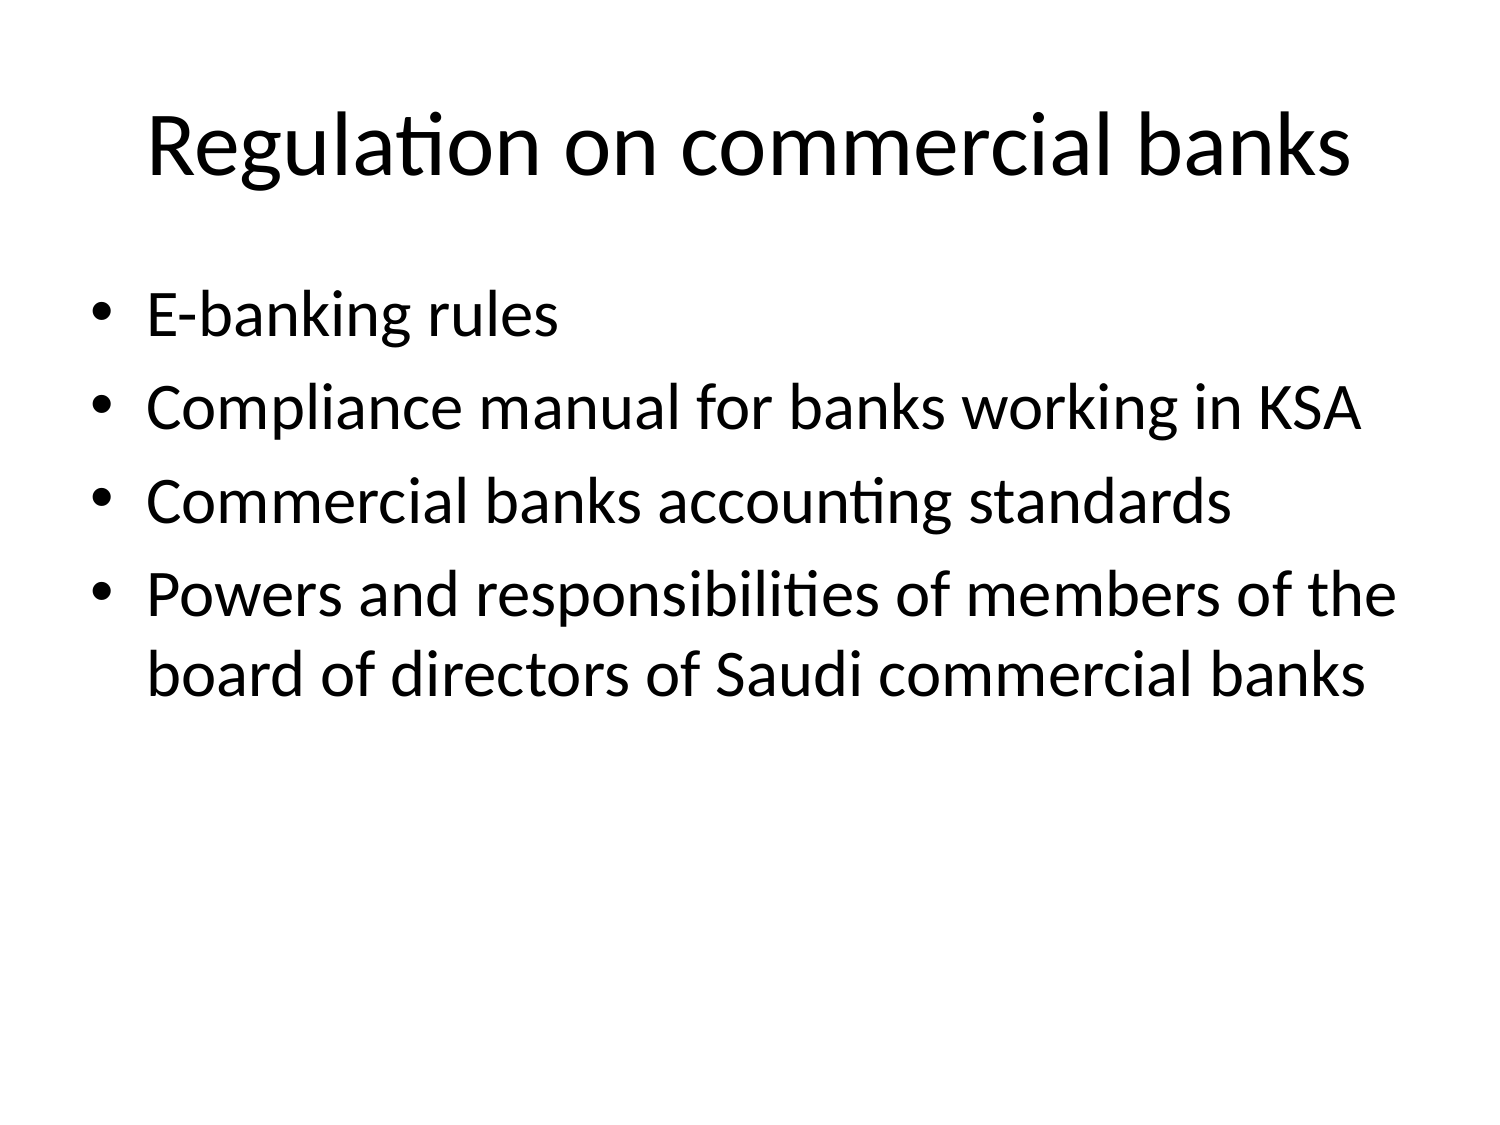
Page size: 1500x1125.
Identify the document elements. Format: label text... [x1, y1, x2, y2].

title Regulation on commercial banks [75, 45, 1425, 233]
list E-banking rules Compliance manual for banks working in KSA Commercial banks accounting standards Powers and responsibilities of members of the board of directors of Saudi commercial banks [75, 262, 1425, 1005]
